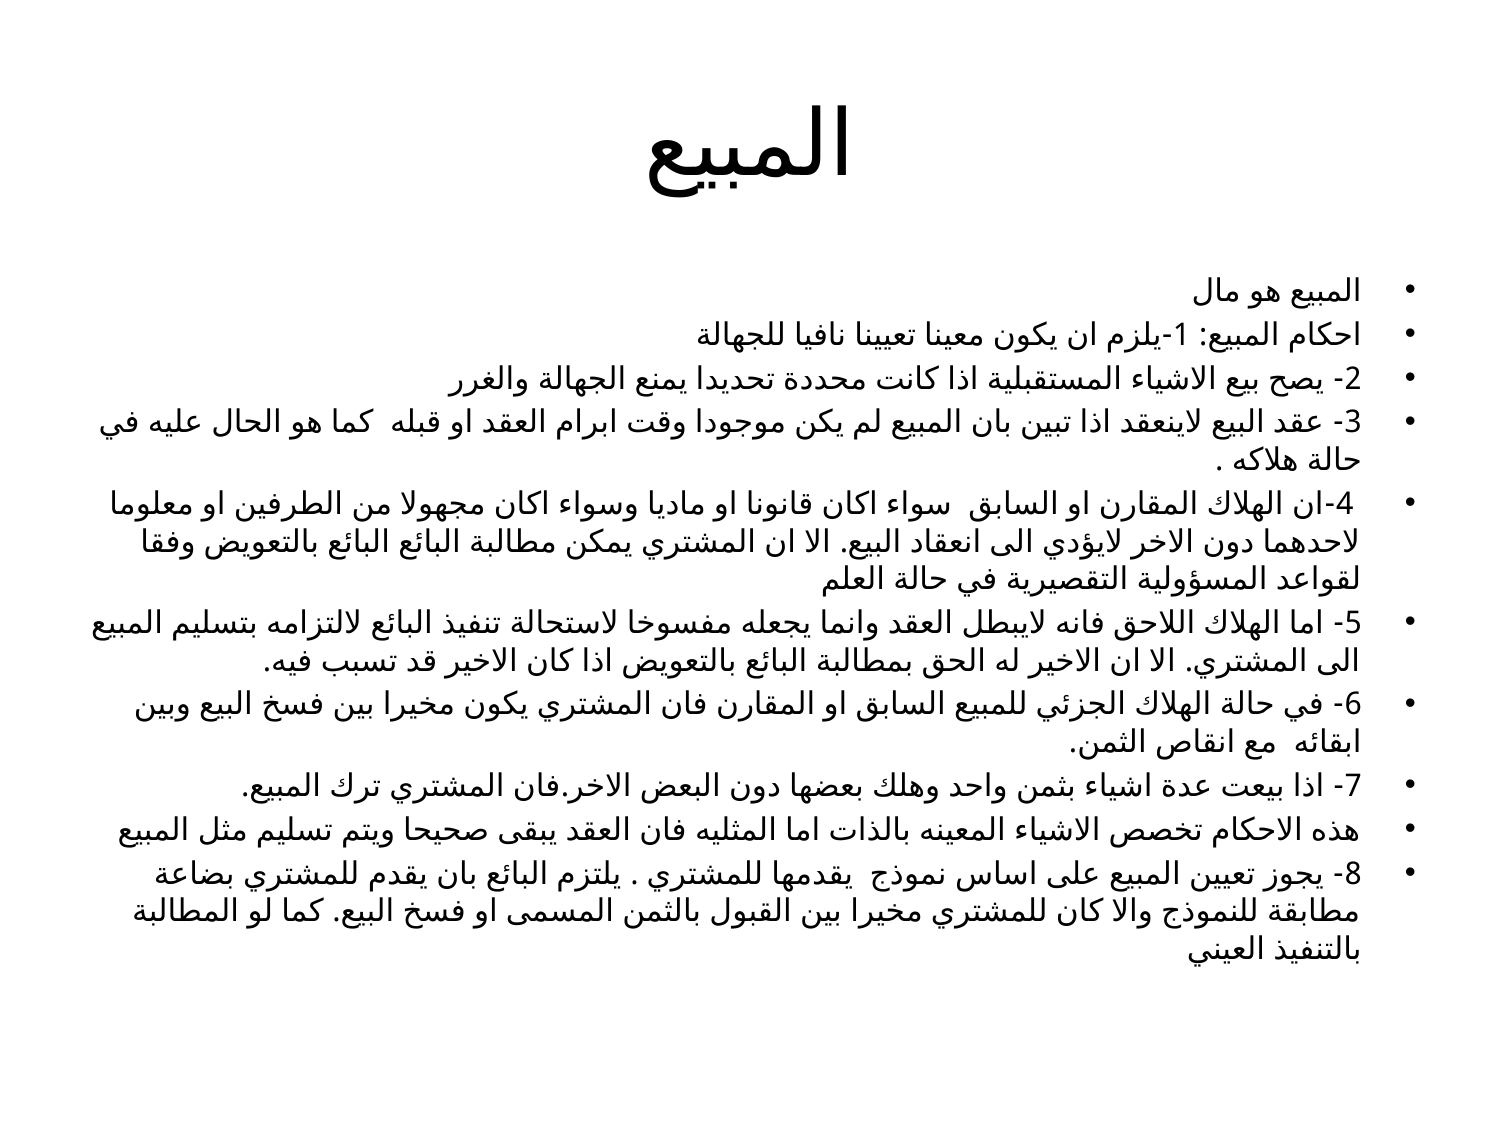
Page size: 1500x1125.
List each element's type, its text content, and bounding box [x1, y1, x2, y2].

list المبيع هو مال احكام المبيع: 1-يلزم ان يكون معينا تعيينا نافيا للجهالة 2- يصح بيع الاشياء المستقبلية اذا كانت محددة تحديدا يمنع الجهالة والغرر 3- عقد البيع لاينعقد اذا تبين بان المبيع لم يكن موجودا وقت ابرام العقد او قبله كما هو الحال عليه في حالة هلاكه . 4-ان الهلاك المقارن او السابق سواء اكان قانونا او ماديا وسواء اكان مجهولا من الطرفين او معلوما لاحدهما دون الاخر لايؤدي الى انعقاد البيع. الا ان المشتري يمكن مطالبة البائع البائع بالتعويض وفقا لقواعد المسؤولية التقصيرية في حالة العلم 5- اما الهلاك اللاحق فانه لايبطل العقد وانما يجعله مفسوخا لاستحالة تنفيذ البائع لالتزامه بتسليم المبيع الى المشتري. الا ان الاخير له الحق بمطالبة البائع بالتعويض اذا كان الاخير قد تسبب فيه. 6- في حالة الهلاك الجزئي للمبيع السابق او المقارن فان المشتري يكون مخيرا بين فسخ البيع وبين ابقائه مع انقاص الثمن. 7- اذا بيعت عدة اشياء بثمن واحد وهلك بعضها دون البعض الاخر.فان المشتري ترك المبيع. هذه الاحكام تخصص الاشياء المعينه بالذات اما المثليه فان العقد يبقى صحيحا ويتم تسليم مثل المبيع 8- يجوز تعيين المبيع على اساس نموذج يقدمها للمشتري . يلتزم البائع بان يقدم للمشتري بضاعة مطابقة للنموذج والا كان للمشتري مخيرا بين القبول بالثمن المسمى او فسخ البيع. كما لو المطالبة بالتنفيذ العيني [75, 262, 1425, 1005]
title المبيع [75, 45, 1425, 233]
